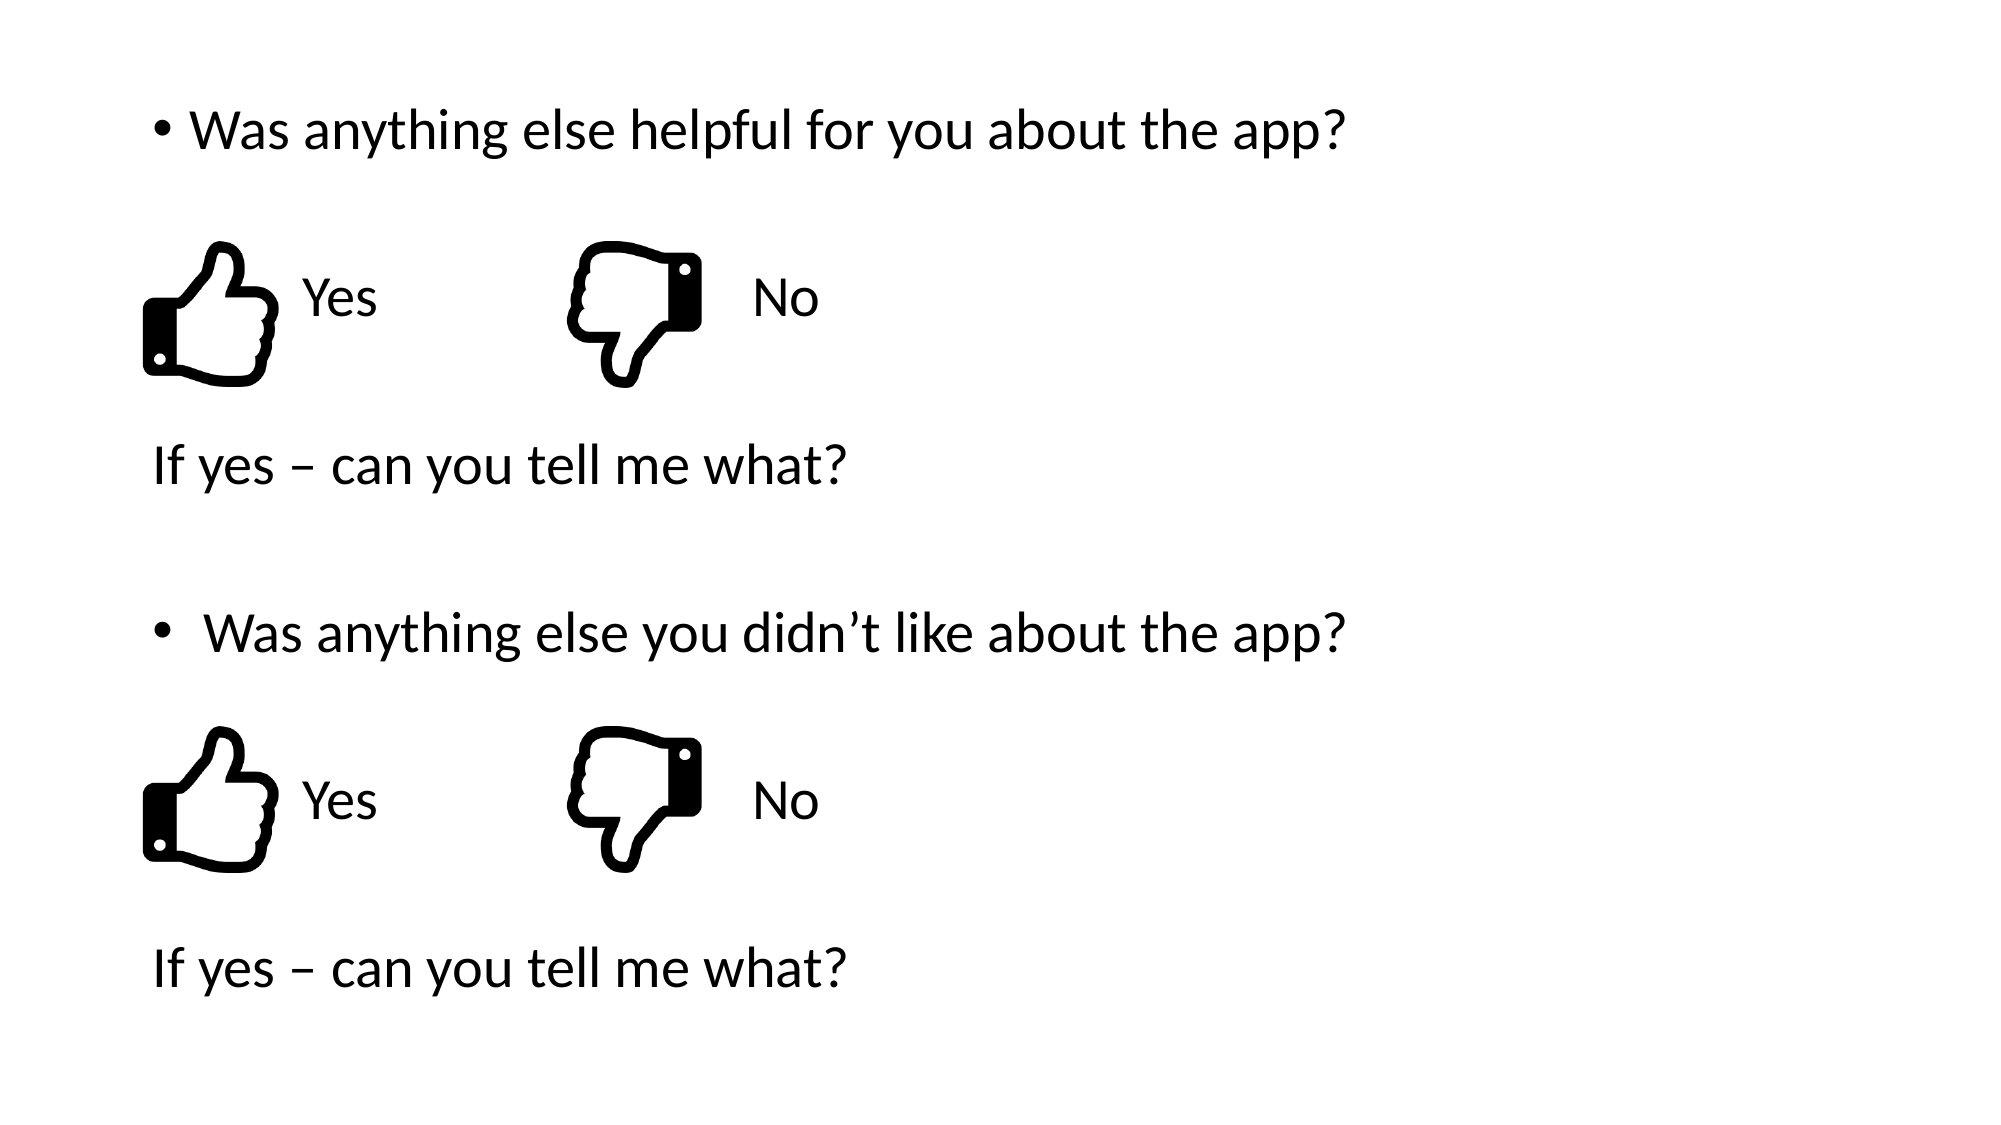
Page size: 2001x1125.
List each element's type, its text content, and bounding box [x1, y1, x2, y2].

picture [137, 726, 284, 873]
picture [561, 241, 707, 388]
picture [561, 726, 707, 873]
picture [137, 241, 284, 388]
list Was anything else helpful for you about the app? Yes No If yes – can you tell me what? Was anything else you didn’t like about the app? Yes No If yes – can you tell me what? [137, 91, 1863, 1072]
